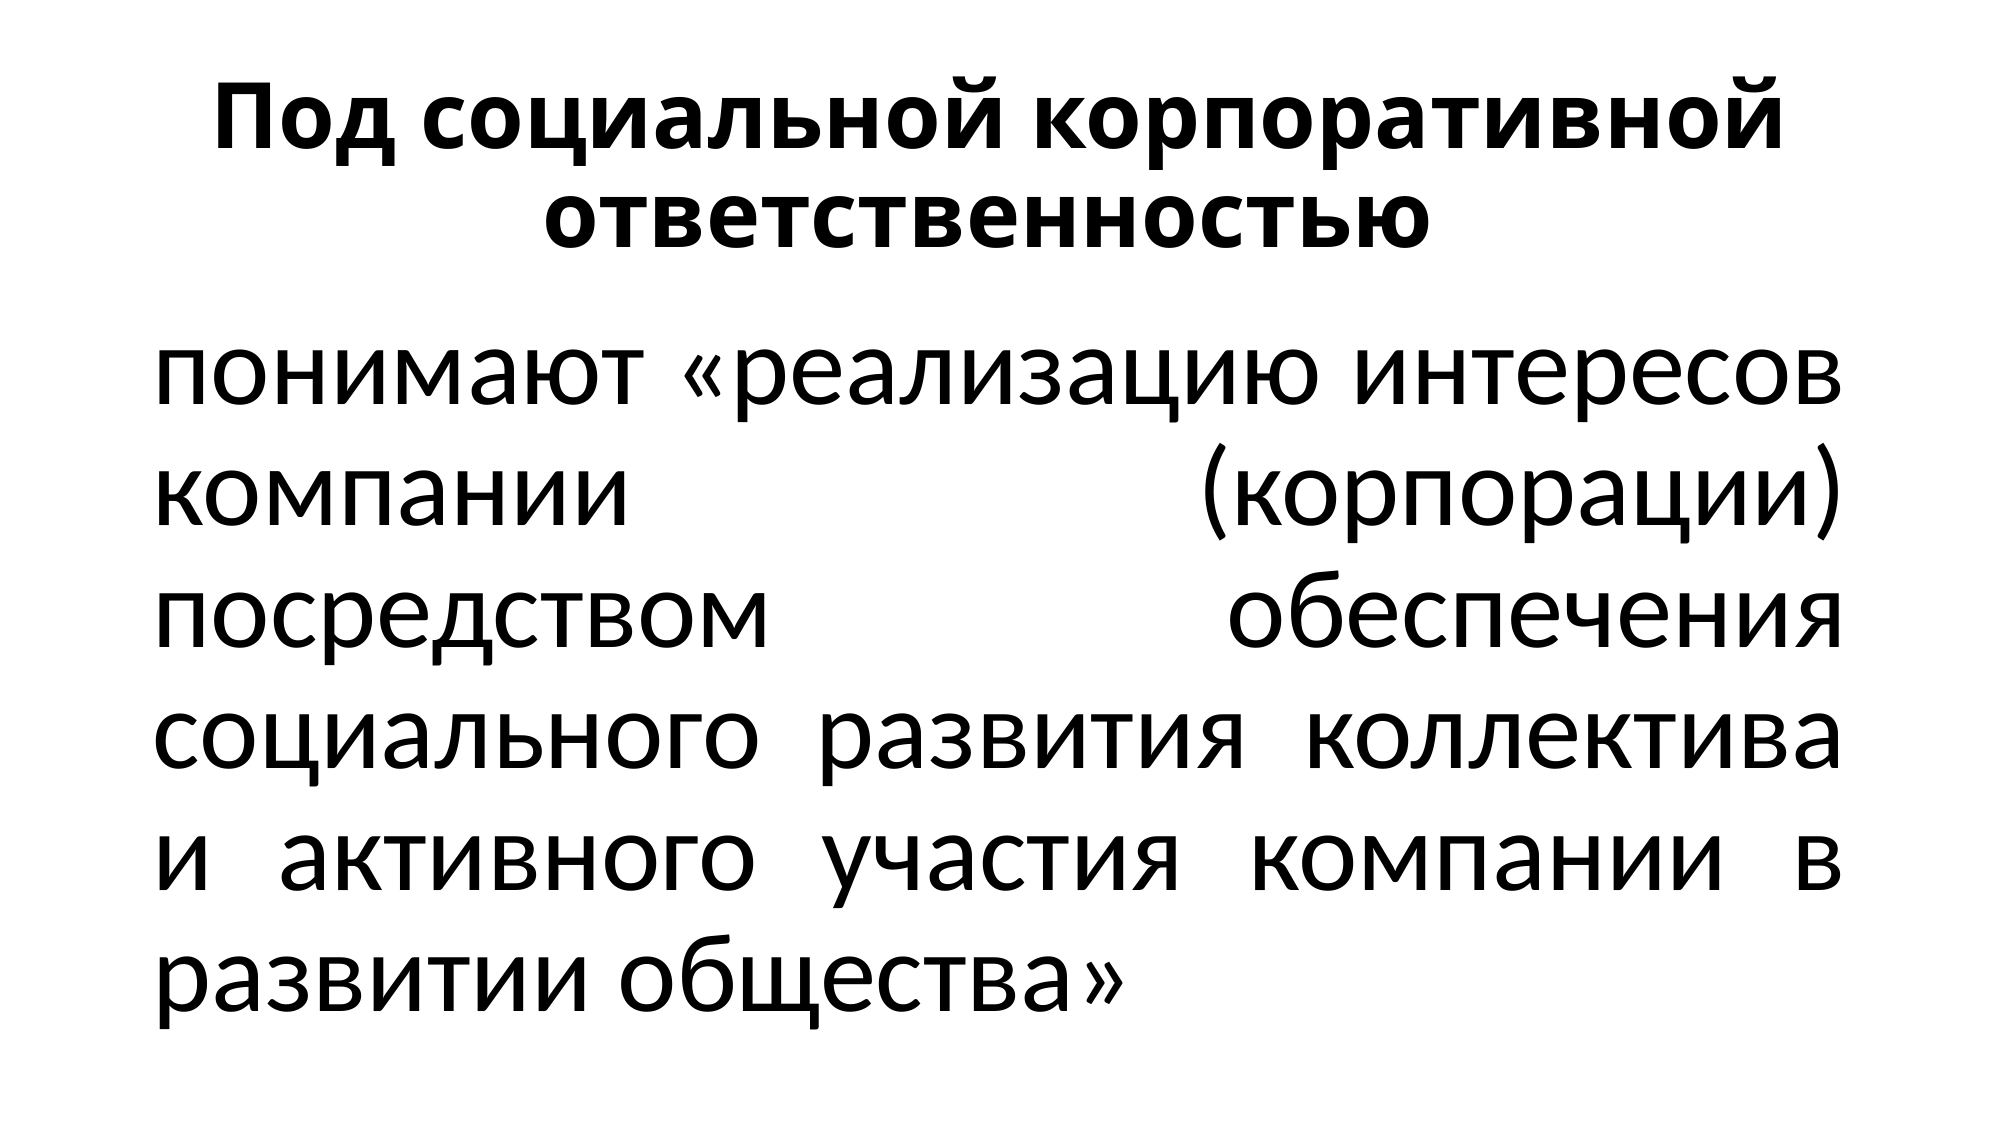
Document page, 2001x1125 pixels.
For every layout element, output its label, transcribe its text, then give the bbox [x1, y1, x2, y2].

list понимают «реализацию интересов компании (корпорации) посредством обеспечения социального развития коллектива и активного участия компании в развитии общества» [137, 299, 1863, 1014]
title Под социальной корпоративной ответственностью [137, 59, 1863, 278]
